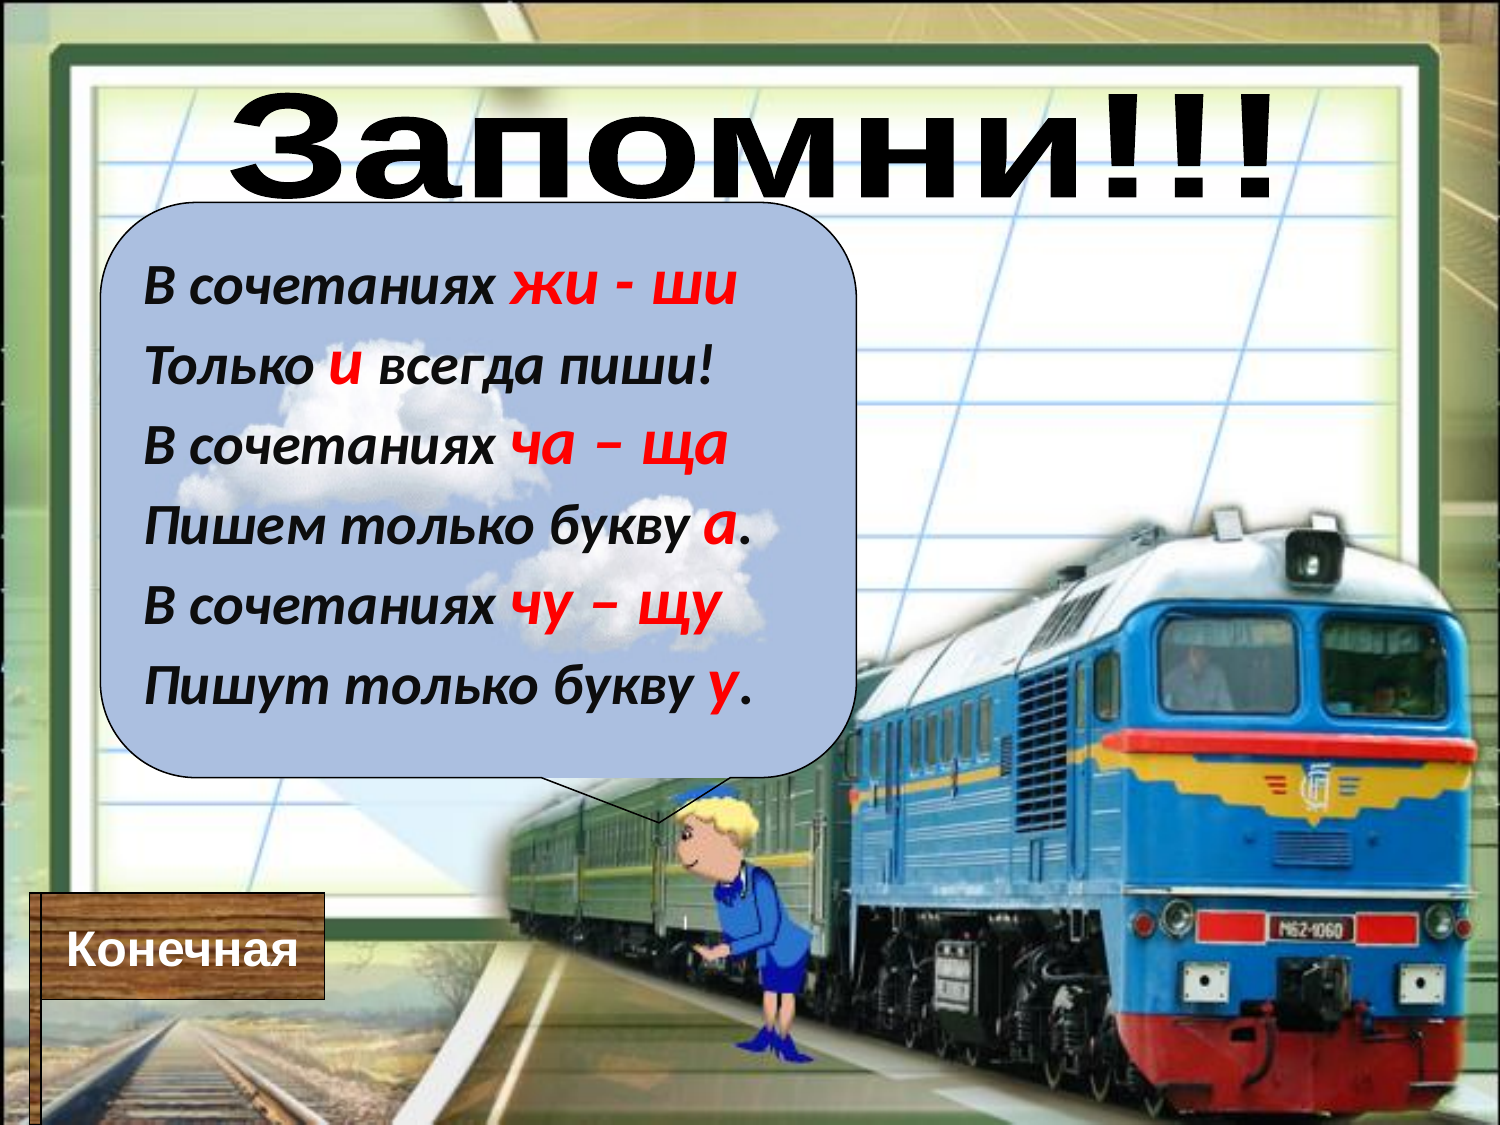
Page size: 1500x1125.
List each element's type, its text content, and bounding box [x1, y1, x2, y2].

text_box [135, 202, 185, 223]
text_box Конечная [41, 893, 325, 1000]
text_box [771, 202, 939, 269]
text_box В сочетаниях жи - ши Только и всегда пиши! В сочетаниях ча – ща Пишем только букву а. В сочетаниях чу – щу Пишут только букву у. [100, 202, 857, 823]
text_box [29, 893, 41, 1125]
picture [0, 0, 1500, 1125]
